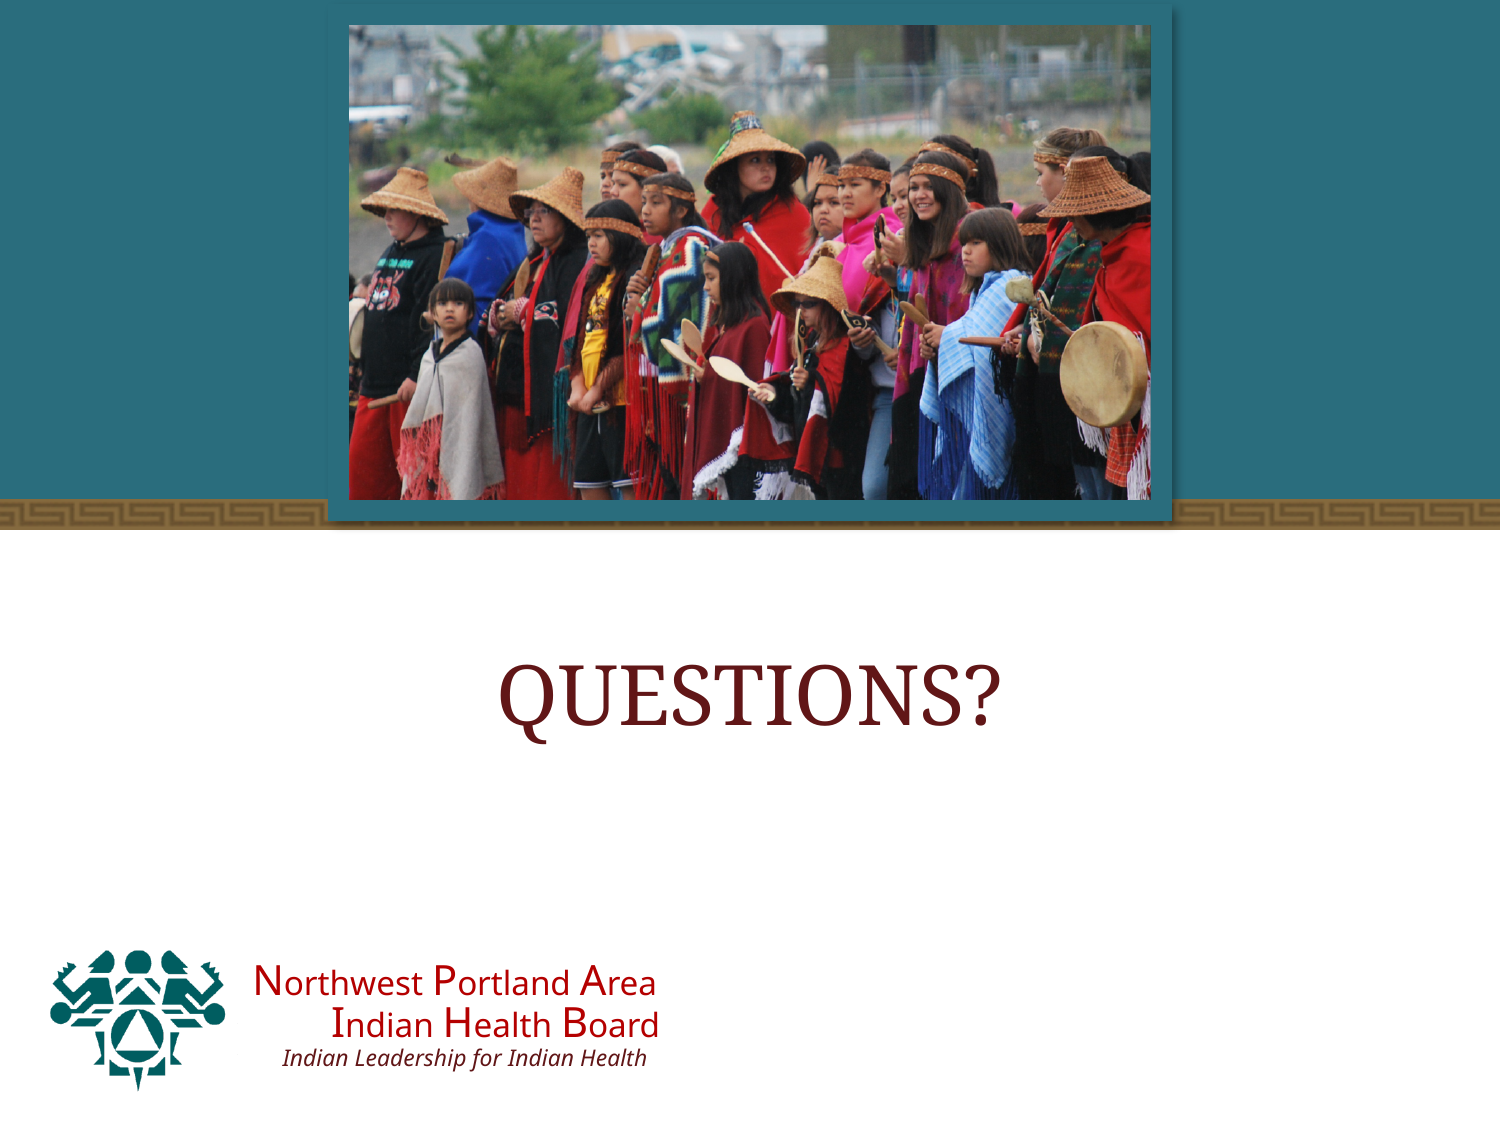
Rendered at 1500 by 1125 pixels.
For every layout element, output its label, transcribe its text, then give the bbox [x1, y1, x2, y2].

picture [348, 24, 1151, 501]
picture [37, 937, 238, 1106]
subtitle QUESTIONS? [62, 537, 1438, 888]
picture [0, 499, 1500, 530]
